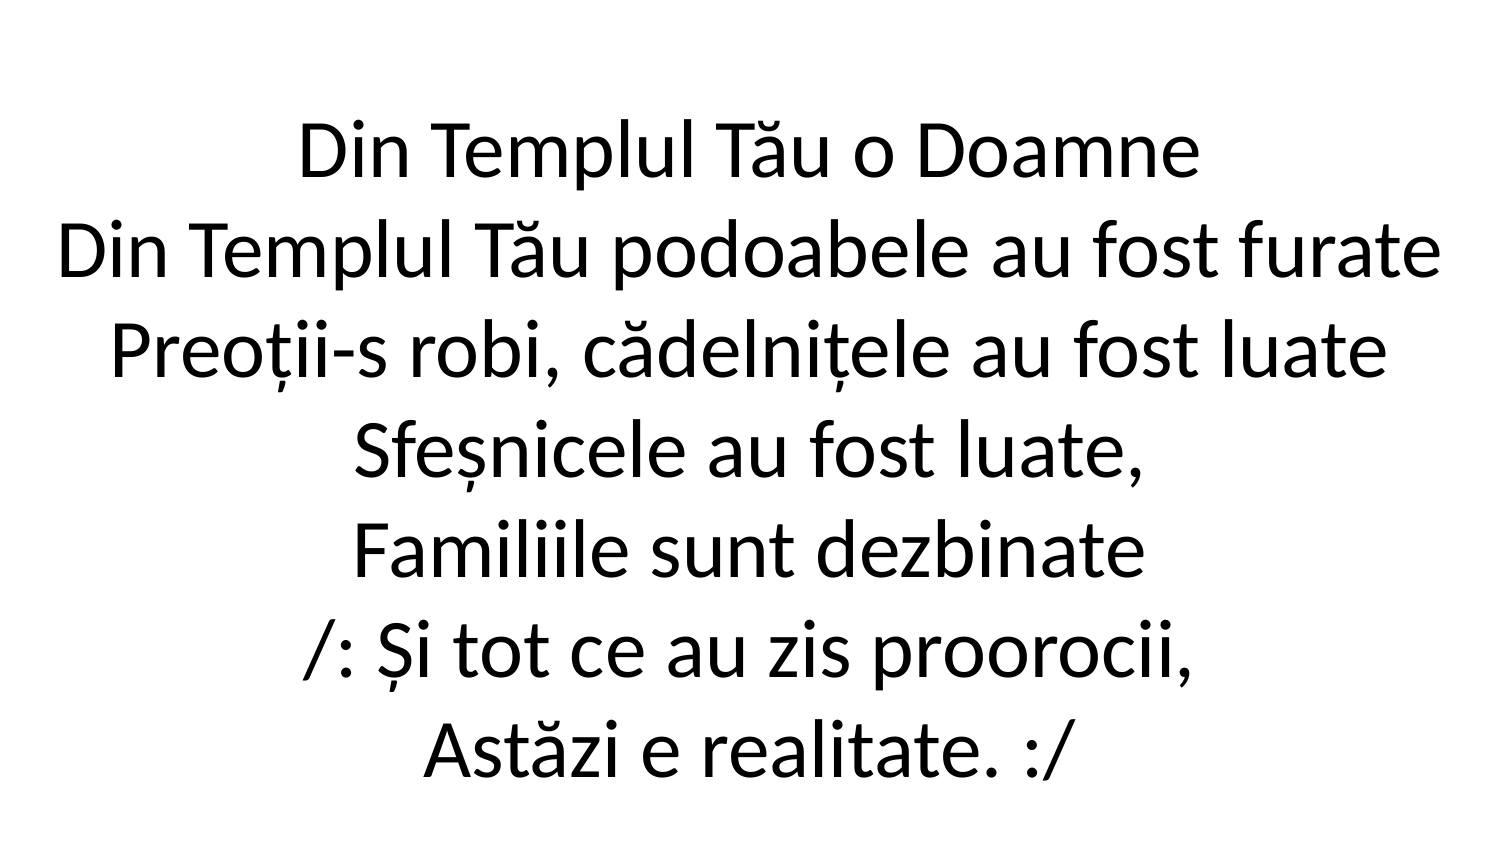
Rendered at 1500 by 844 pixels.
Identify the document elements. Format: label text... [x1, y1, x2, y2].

text_box Din Templul Tău o Doamne Din Templul Tău podoabele au fost furate Preoții-s robi, cădelnițele au fost luate Sfeșnicele au fost luate, Familiile sunt dezbinate /: Și tot ce au zis proorocii, Astăzi e realitate. :/ [41, 42, 1459, 802]
